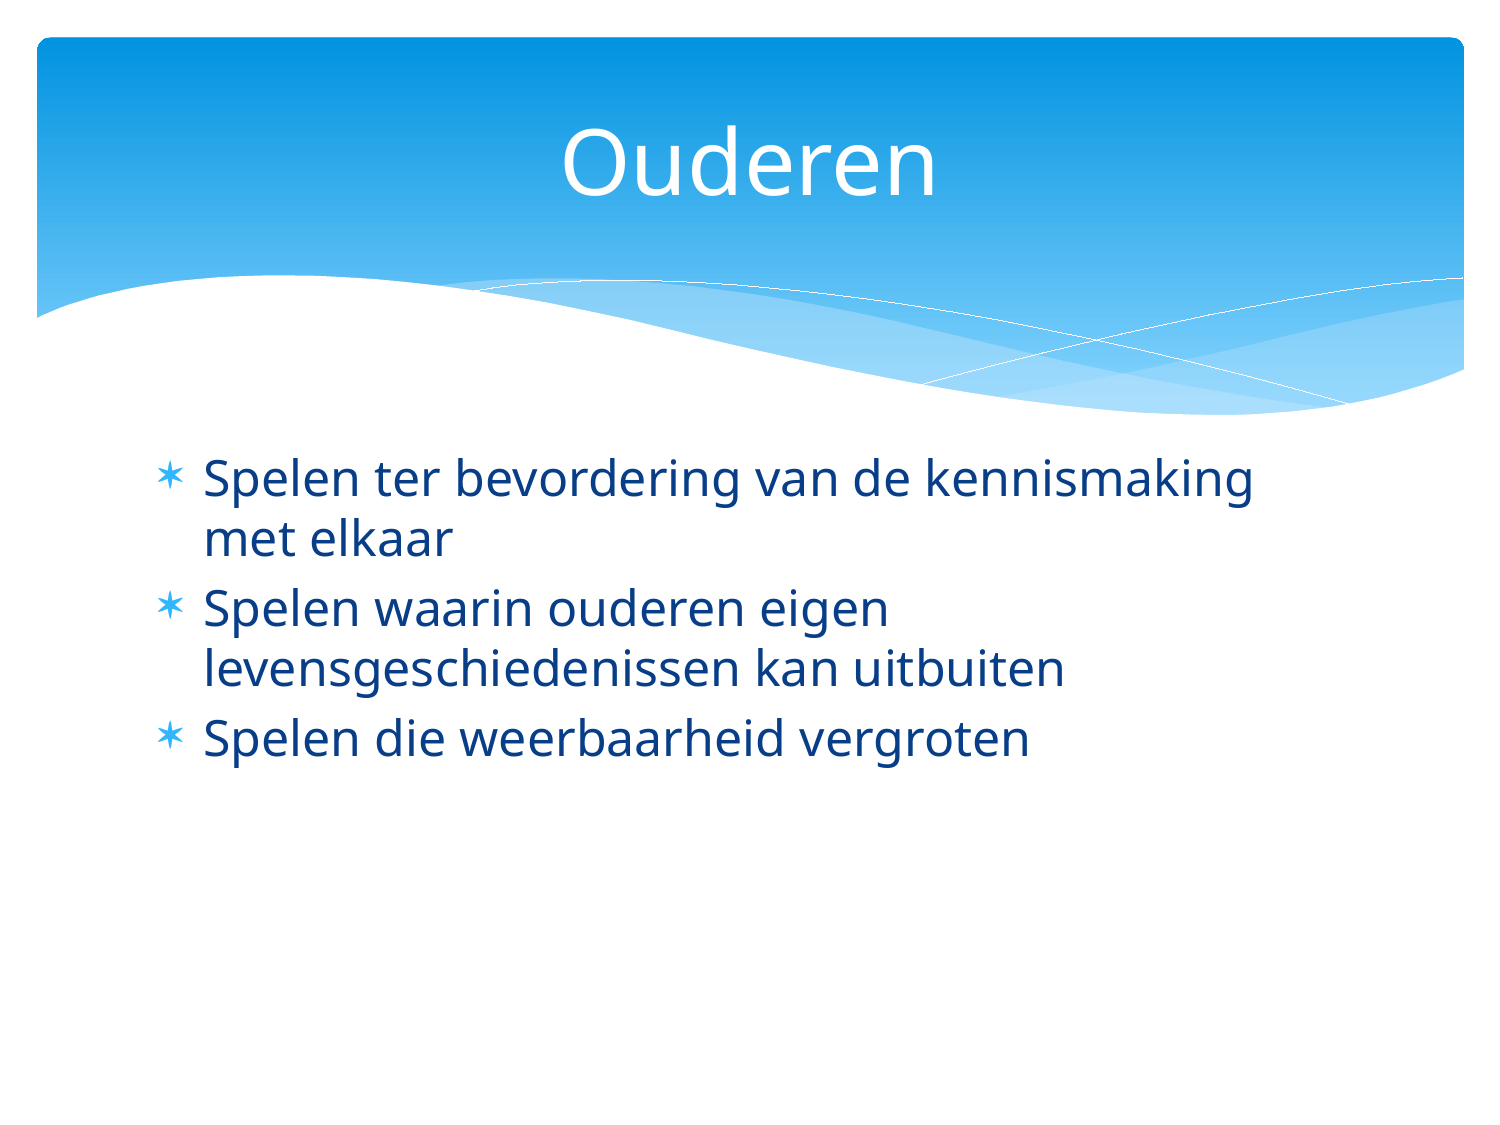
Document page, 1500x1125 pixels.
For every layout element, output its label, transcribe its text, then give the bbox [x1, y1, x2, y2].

title Ouderen [75, 55, 1425, 261]
list Spelen ter bevordering van de kennismaking met elkaar Spelen waarin ouderen eigen levensgeschiedenissen kan uitbuiten Spelen die weerbaarheid vergroten [143, 438, 1359, 1005]
